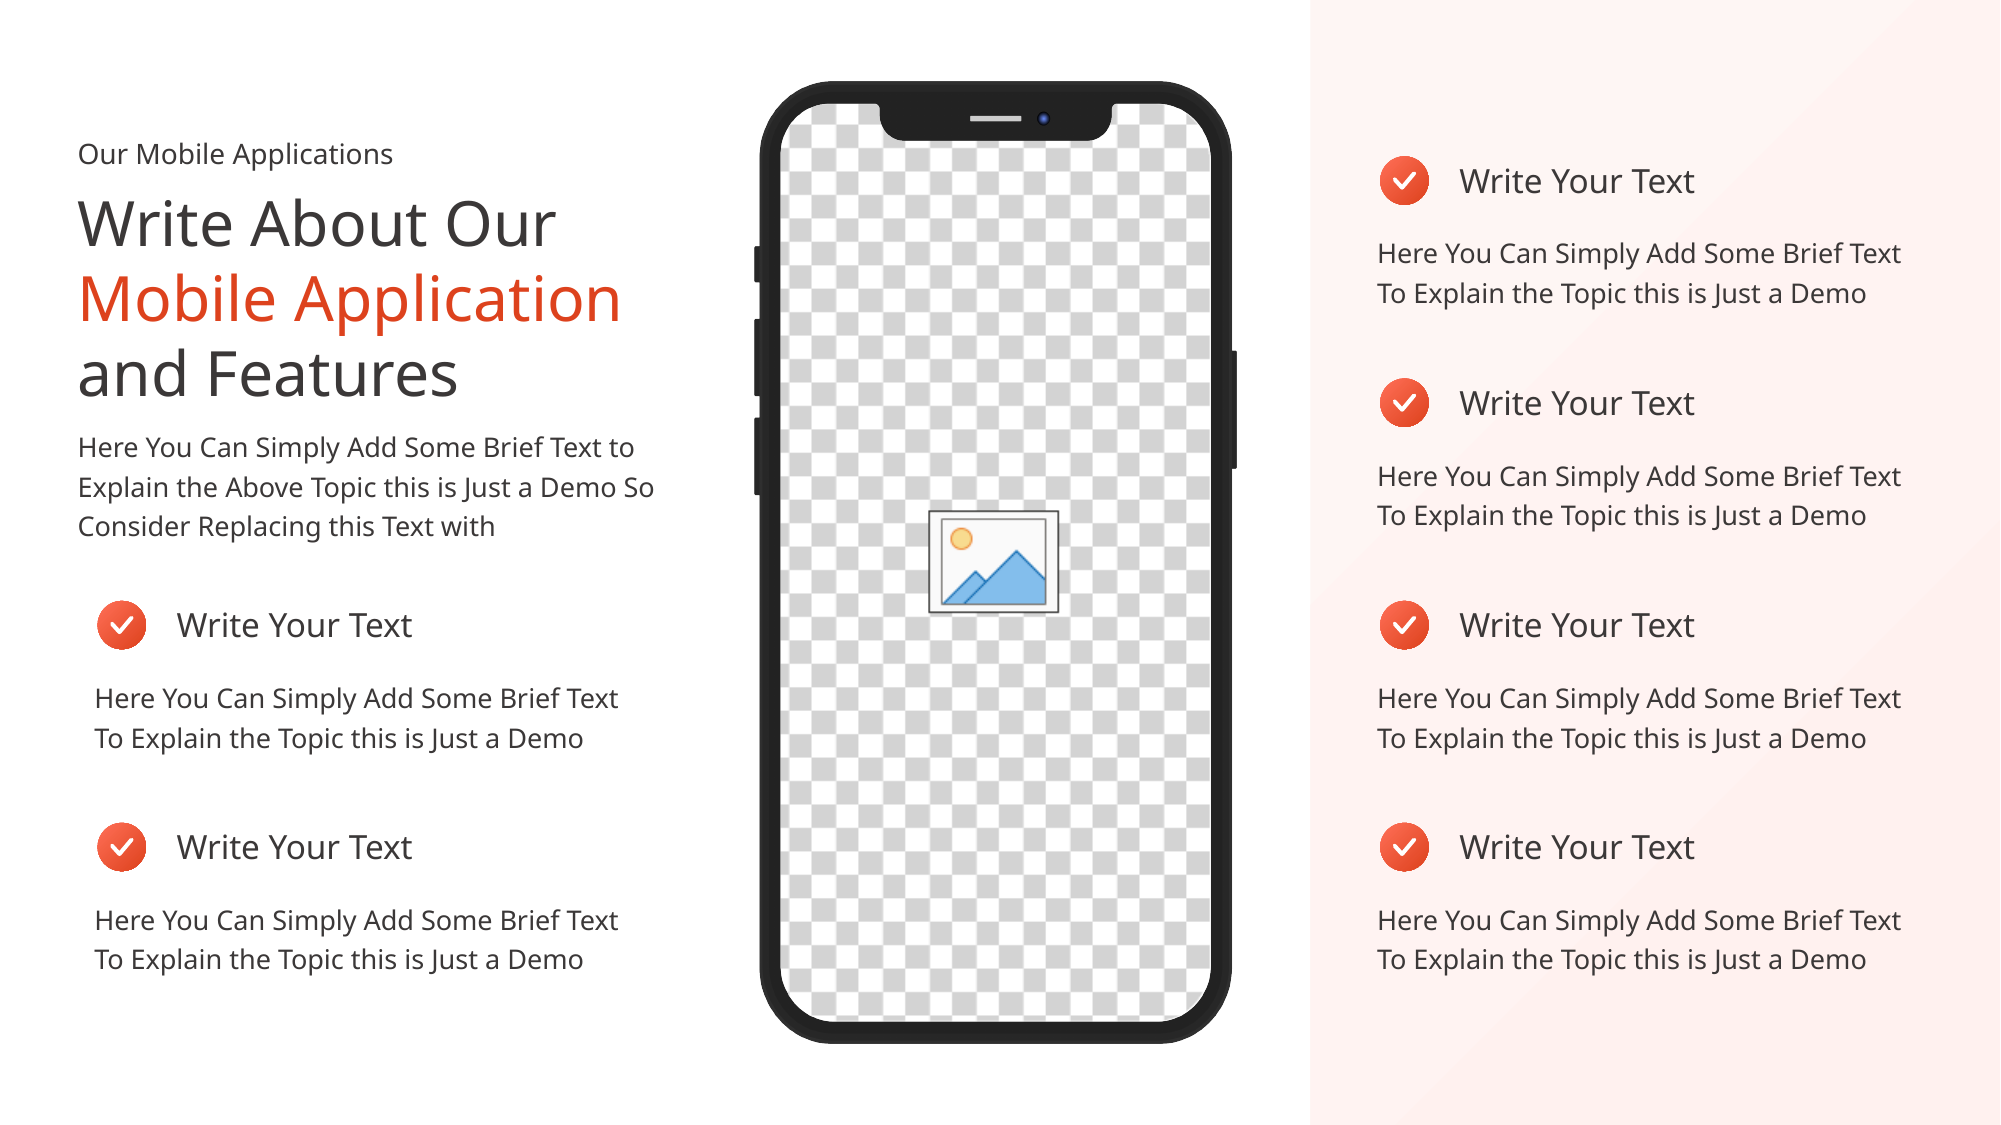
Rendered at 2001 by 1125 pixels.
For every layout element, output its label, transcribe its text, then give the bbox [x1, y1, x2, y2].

text_box [1310, 0, 2000, 1125]
text_box [745, 0, 1310, 1125]
picture [753, 81, 1237, 1044]
text_box Our Mobile Applications [62, 129, 733, 176]
text_box Here You Can Simply Add Some Brief Text to Explain the Above Topic this is Just a Demo So Consider Replacing this Text with [62, 416, 733, 550]
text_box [1362, 597, 1985, 759]
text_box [1362, 152, 1985, 315]
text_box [1362, 819, 1985, 981]
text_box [79, 819, 703, 981]
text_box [79, 597, 703, 759]
text_box Write About Our Mobile Application and Features [62, 176, 733, 416]
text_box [1362, 374, 1985, 537]
